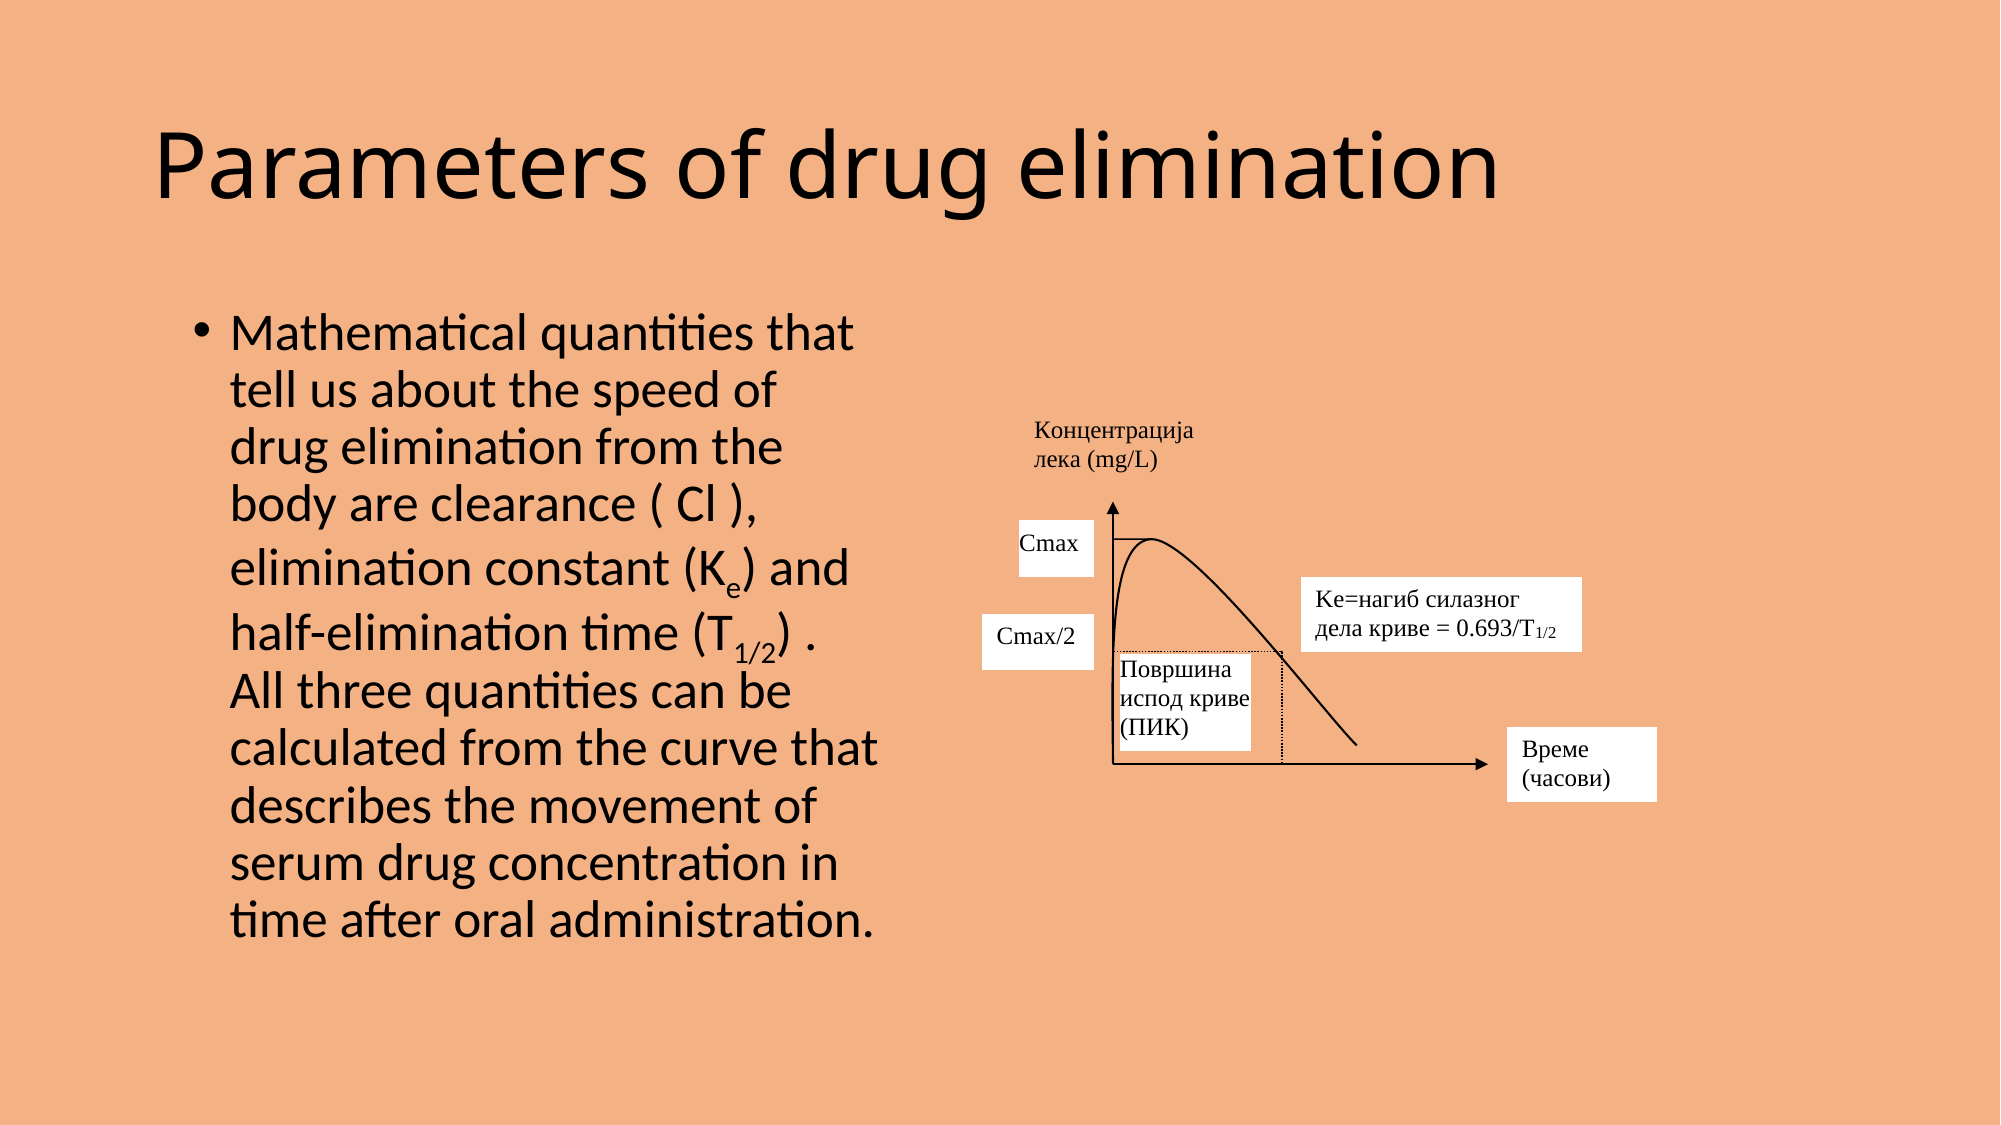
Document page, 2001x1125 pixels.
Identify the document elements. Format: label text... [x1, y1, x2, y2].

title Parameters of drug elimination [137, 59, 1863, 278]
list Mathematical quantities that tell us about the speed of drug elimination from the body are clearance ( Cl ), elimination constant (Ke) and half-elimination time (T1/2) . All three quantities can be calculated from the curve that describes the movement of serum drug concentration in time after oral administration. [177, 296, 898, 1011]
picture [962, 370, 1942, 822]
